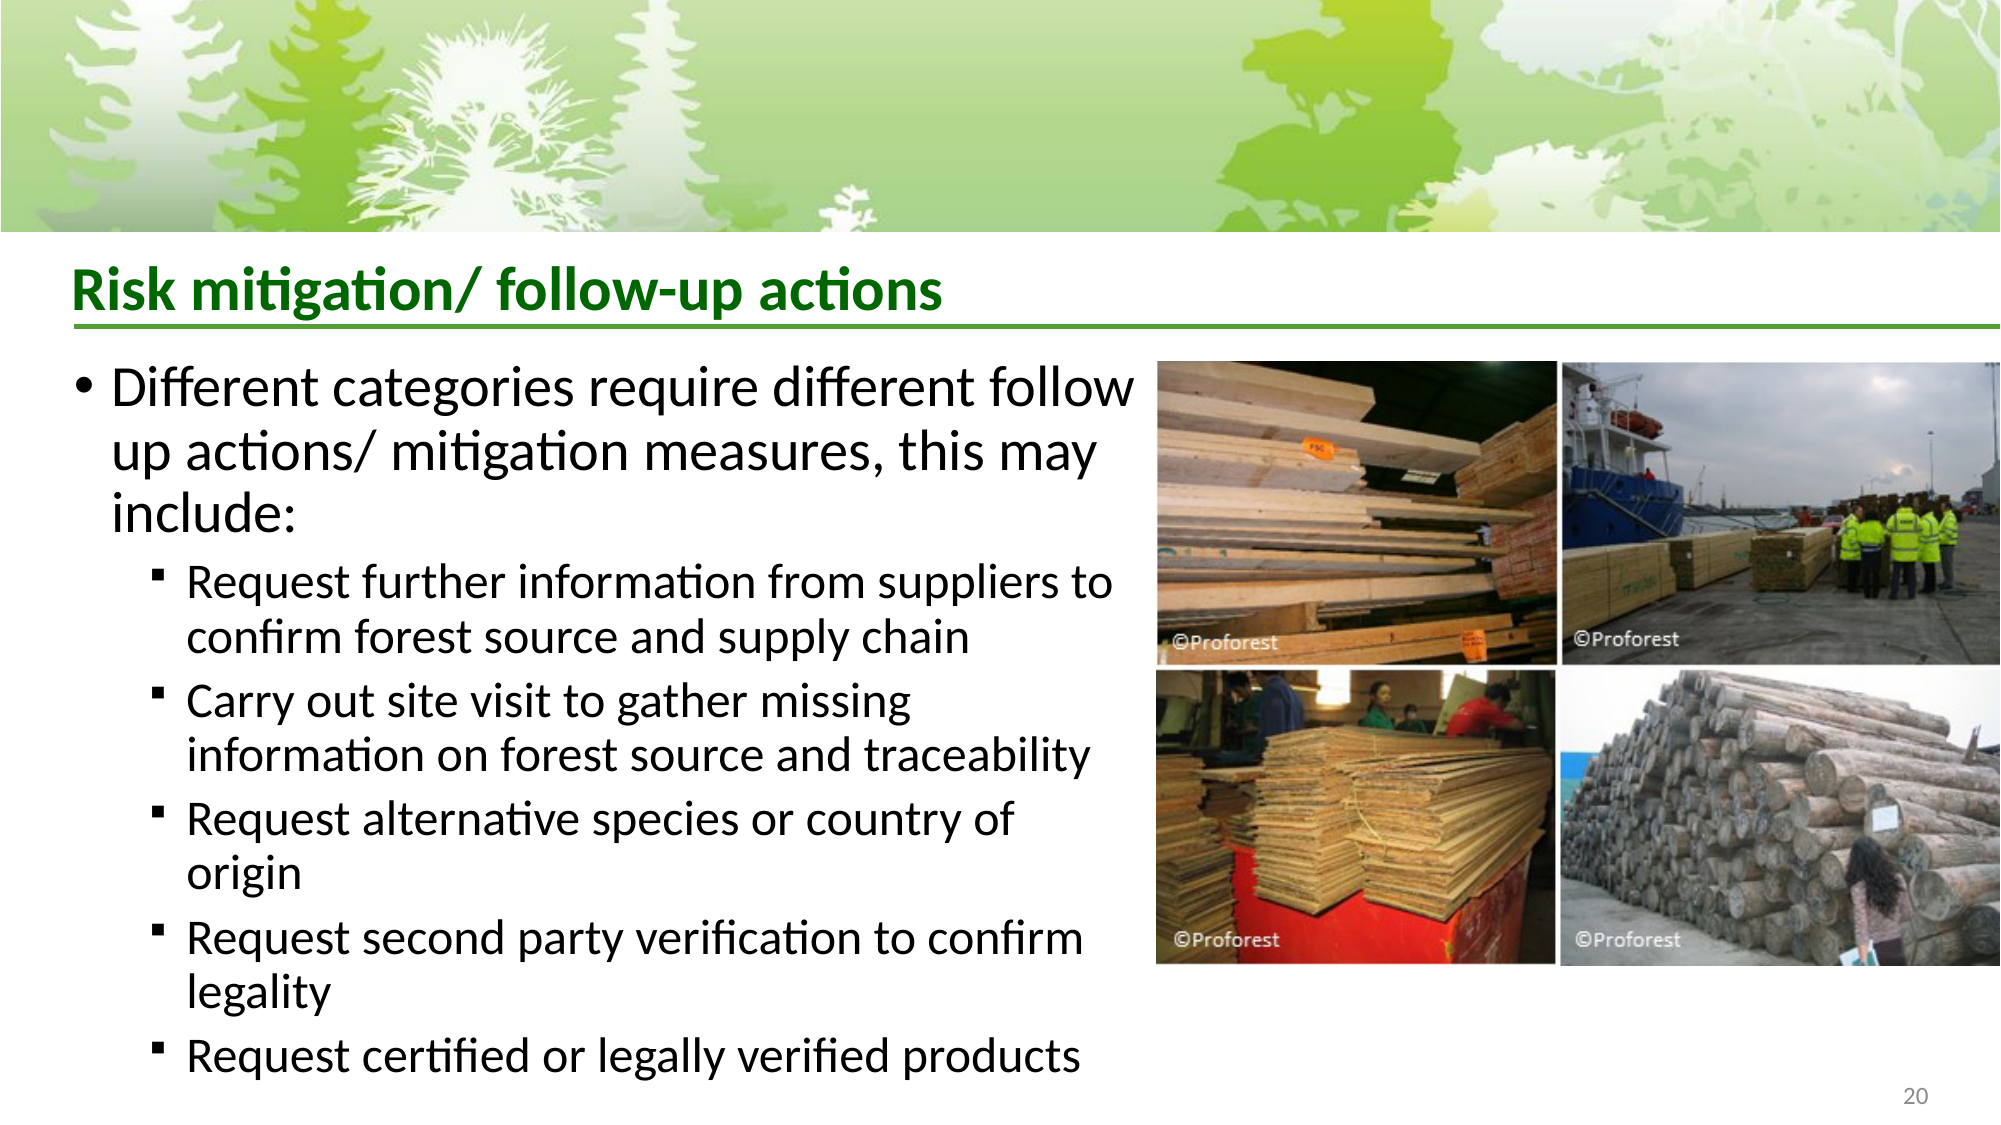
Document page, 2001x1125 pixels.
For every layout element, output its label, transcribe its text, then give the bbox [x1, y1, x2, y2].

picture [0, 0, 2000, 232]
title Risk mitigation/ follow-up actions [56, 181, 1782, 399]
list Different categories require different follow up actions/ mitigation measures, this may include: Request further information from suppliers to confirm forest source and supply chain Carry out site visit to gather missing information on forest source and traceability Request alternative species or country of origin Request second party verification to confirm legality Request certified or legally verified products [58, 349, 1155, 1092]
slide_number 20 [1493, 1065, 1944, 1125]
picture [1156, 361, 2000, 966]
